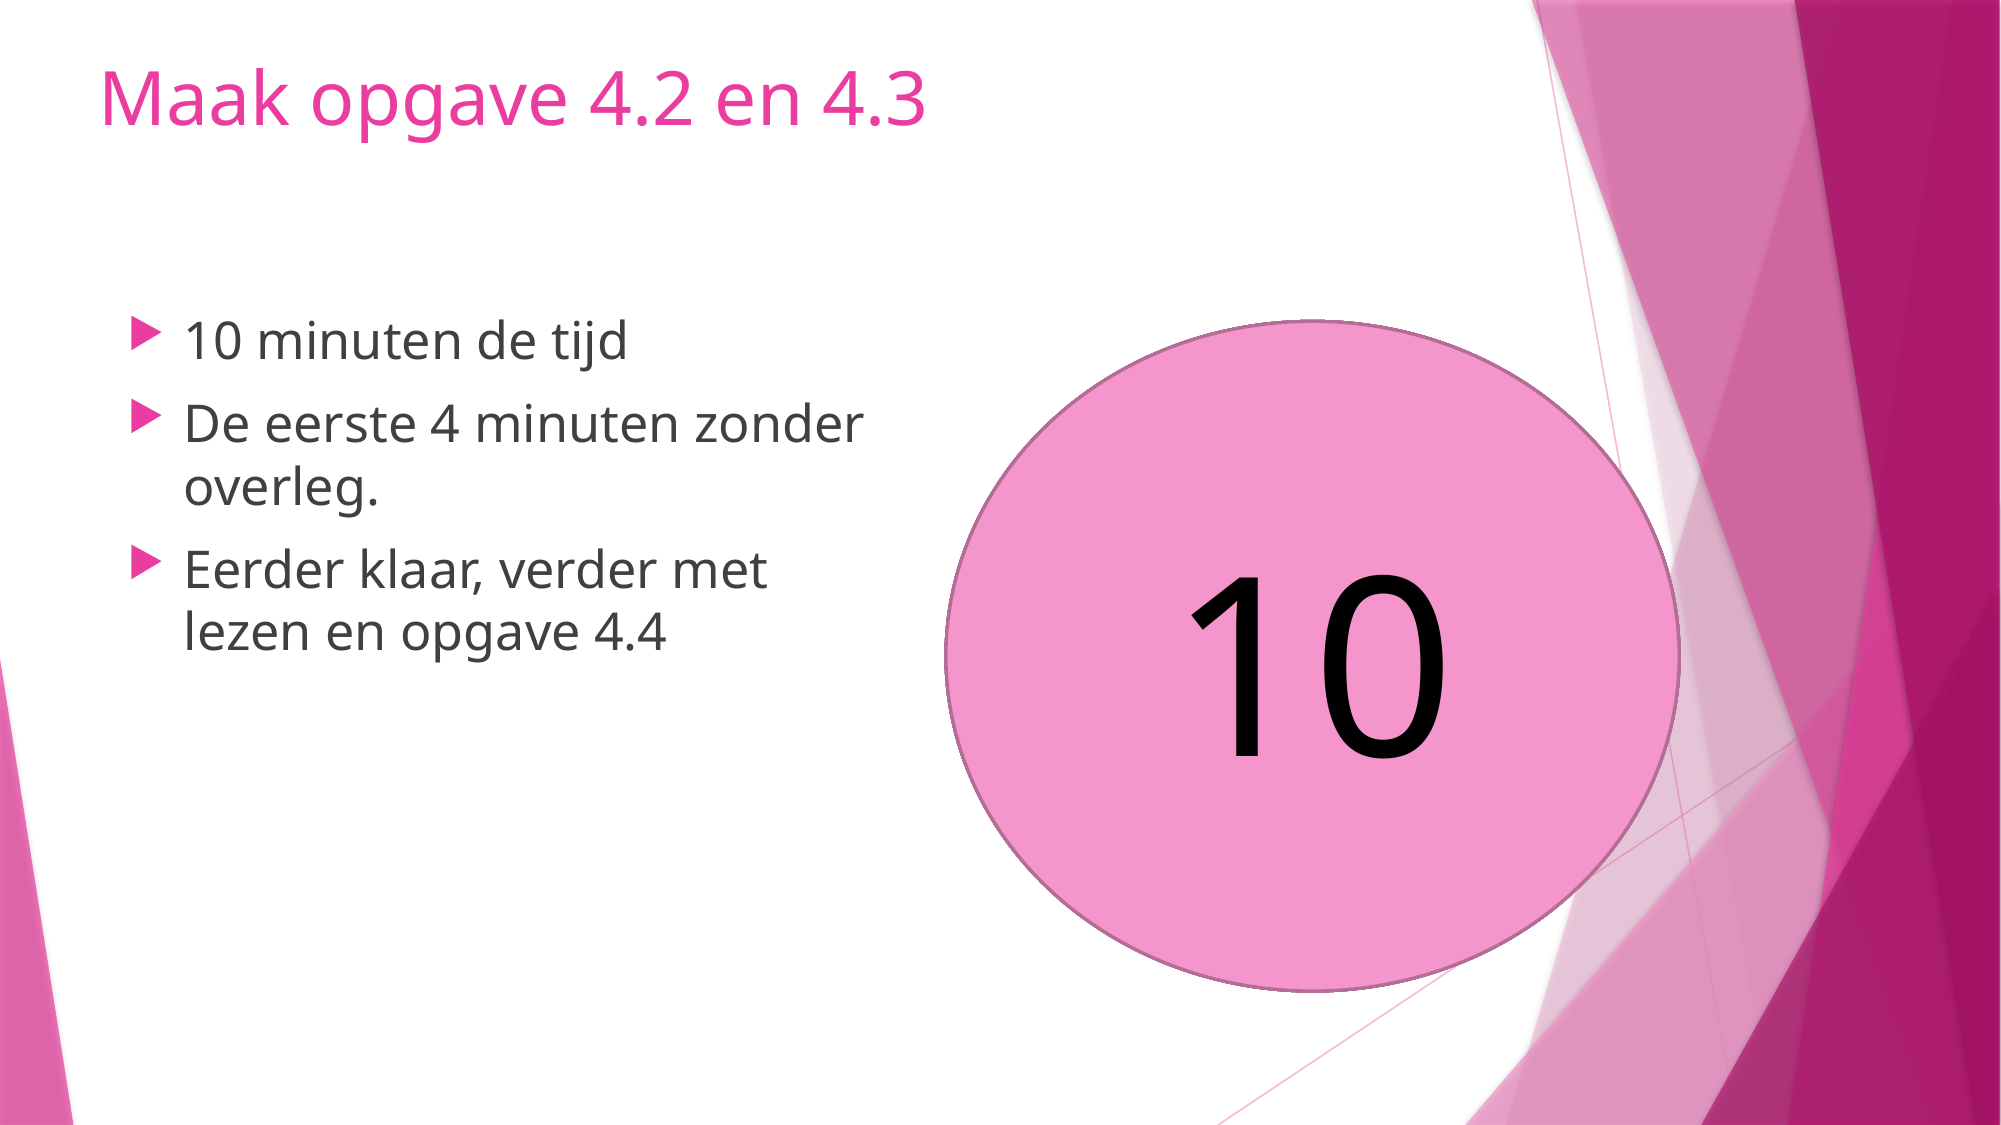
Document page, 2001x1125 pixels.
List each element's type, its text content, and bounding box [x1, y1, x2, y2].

list 10 minuten de tijd De eerste 4 minuten zonder overleg. Eerder klaar, verder met lezen en opgave 4.4 [112, 299, 896, 992]
title Maak opgave 4.2 en 4.3 [83, 42, 1494, 260]
text_box 10 [944, 319, 1681, 993]
